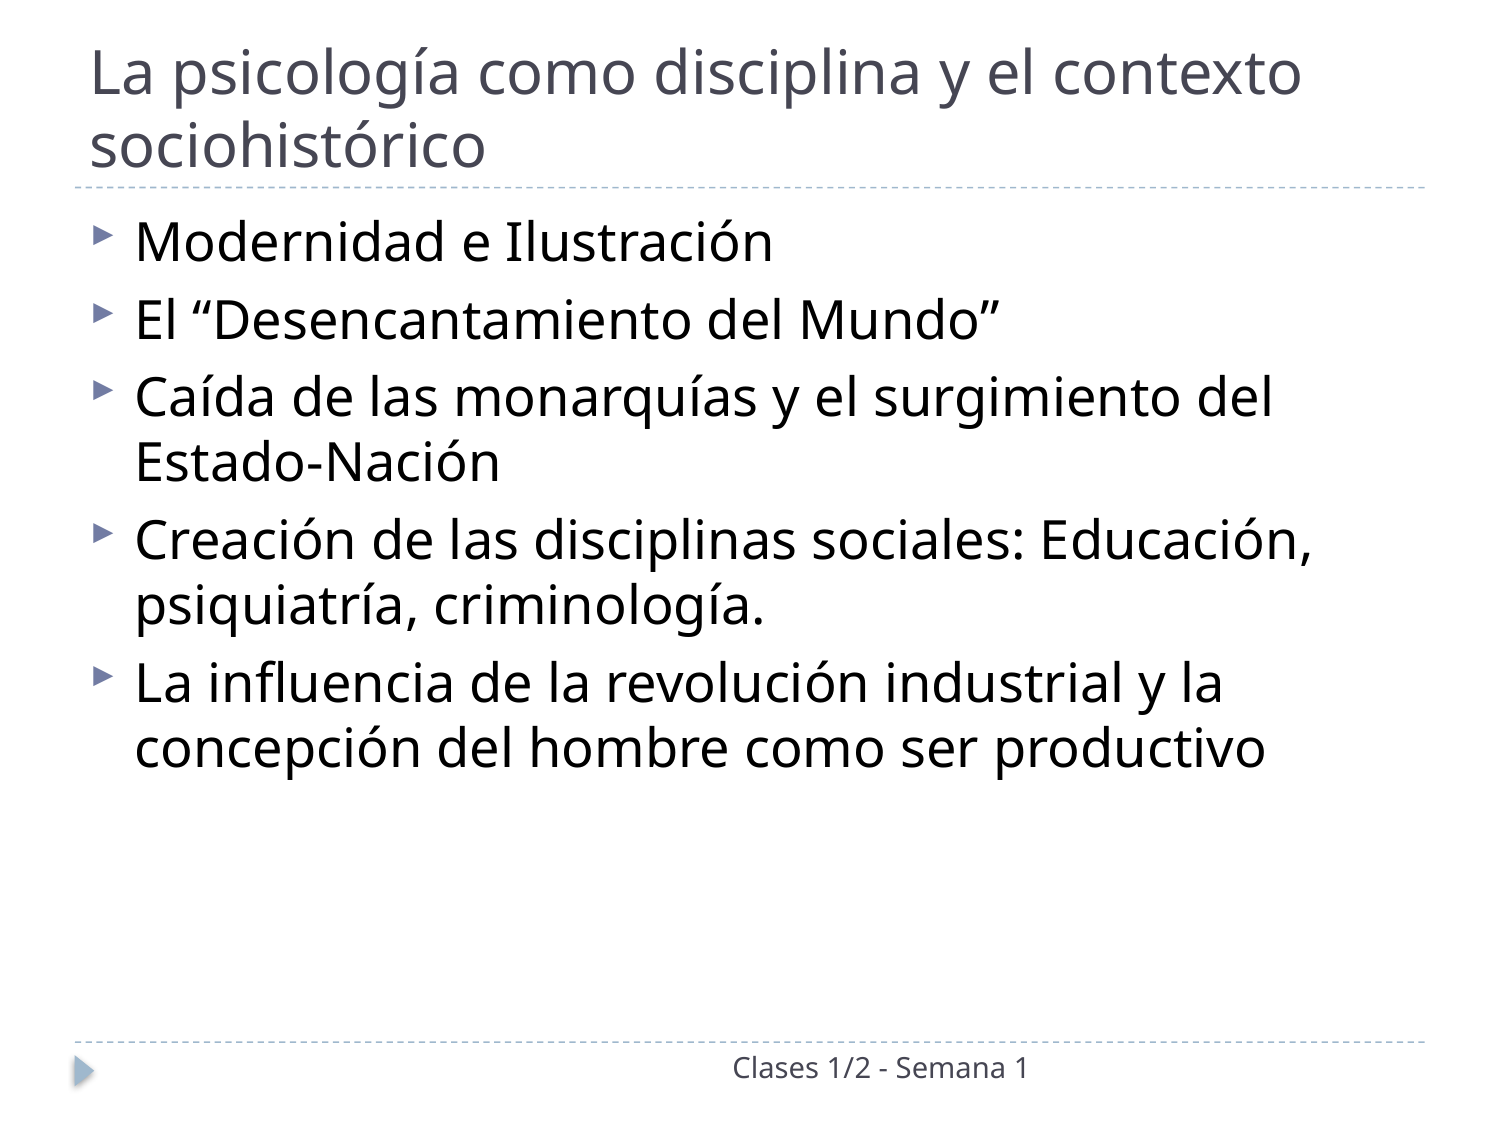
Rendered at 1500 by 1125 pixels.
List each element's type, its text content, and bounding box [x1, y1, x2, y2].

title La psicología como disciplina y el contexto sociohistórico [75, 24, 1425, 188]
footer Clases 1/2 - Semana 1 [475, 1042, 1046, 1103]
list Modernidad e Ilustración El “Desencantamiento del Mundo” Caída de las monarquías y el surgimiento del Estado-Nación Creación de las disciplinas sociales: Educación, psiquiatría, criminología. La influencia de la revolución industrial y la concepción del hombre como ser productivo [75, 200, 1425, 1010]
